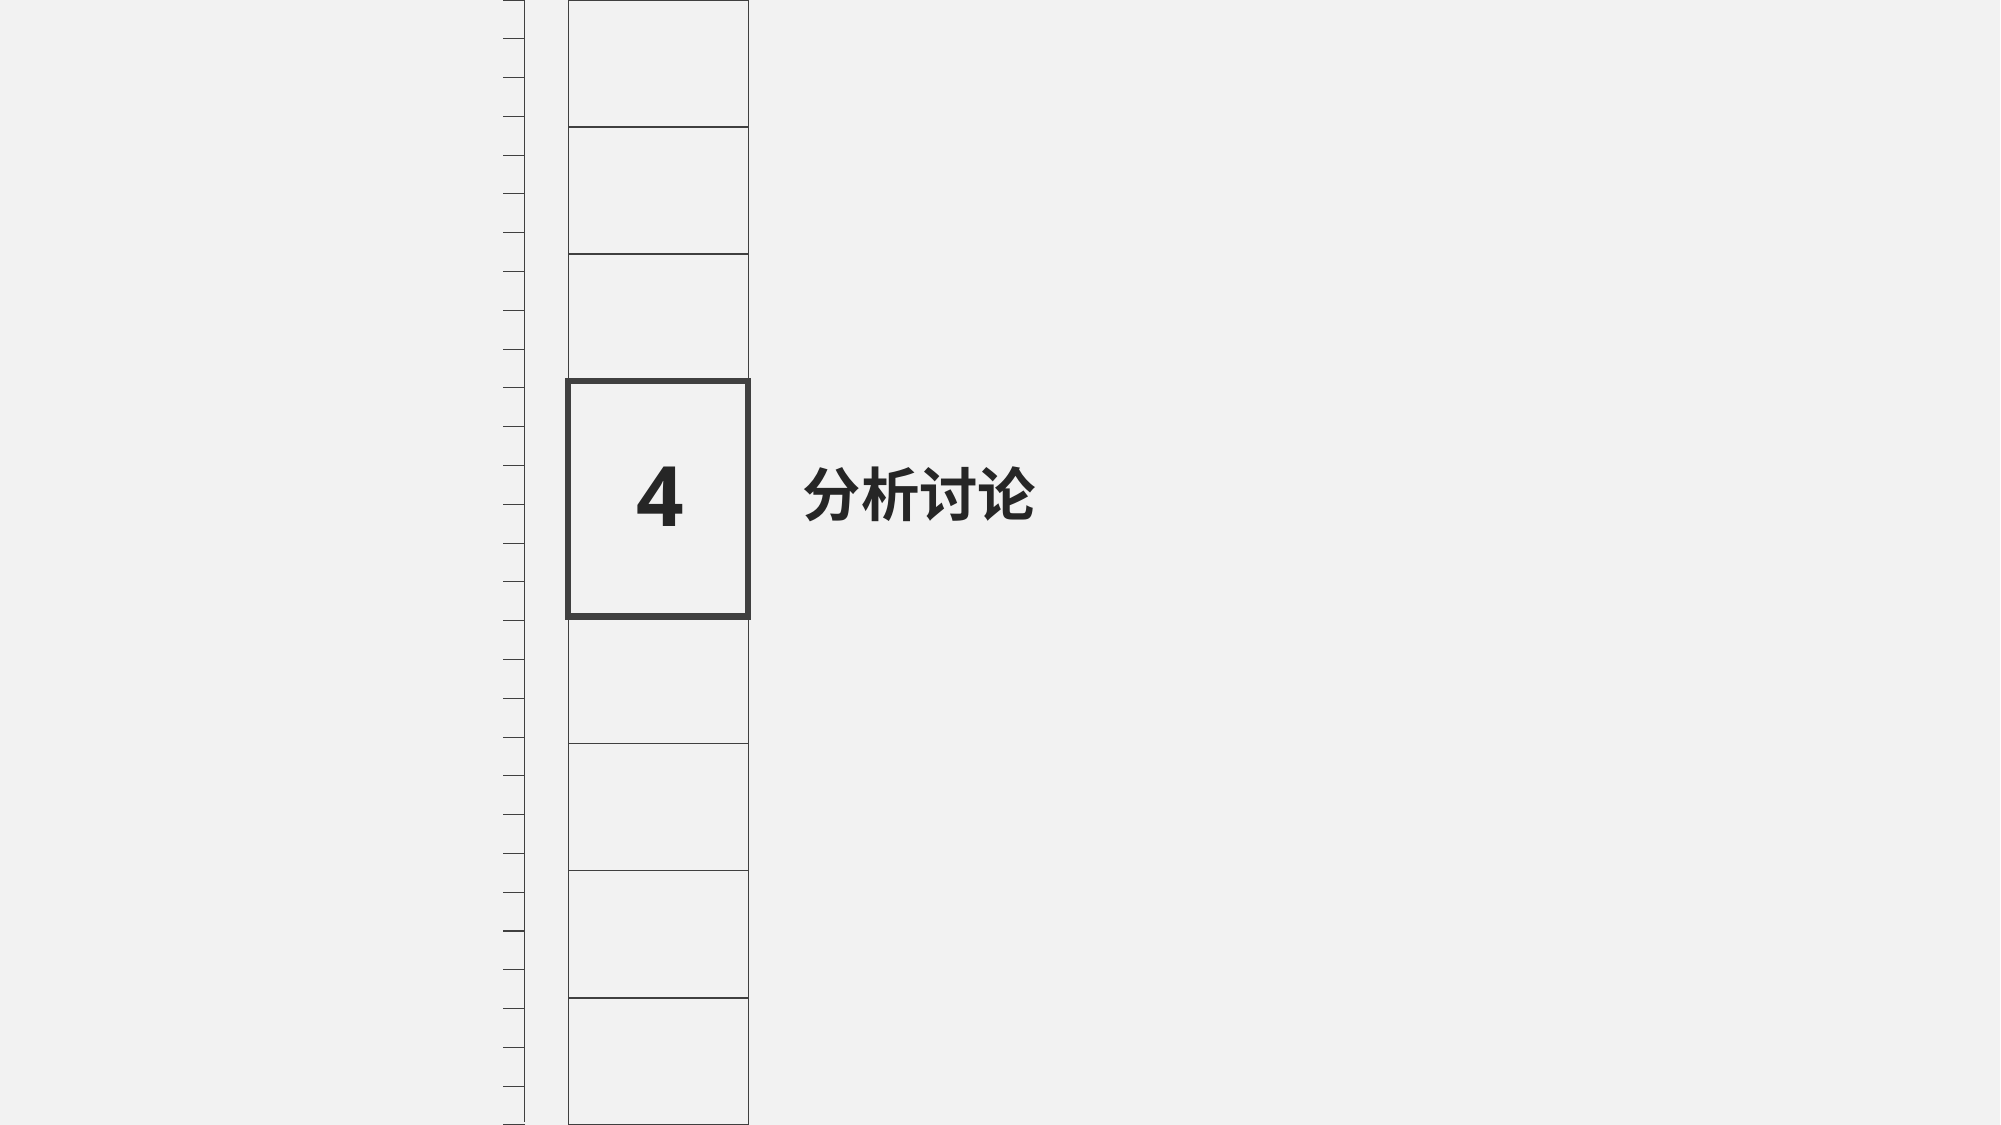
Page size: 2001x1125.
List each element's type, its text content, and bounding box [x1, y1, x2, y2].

list 4 [608, 433, 712, 554]
list 分析讨论 [788, 433, 1332, 554]
